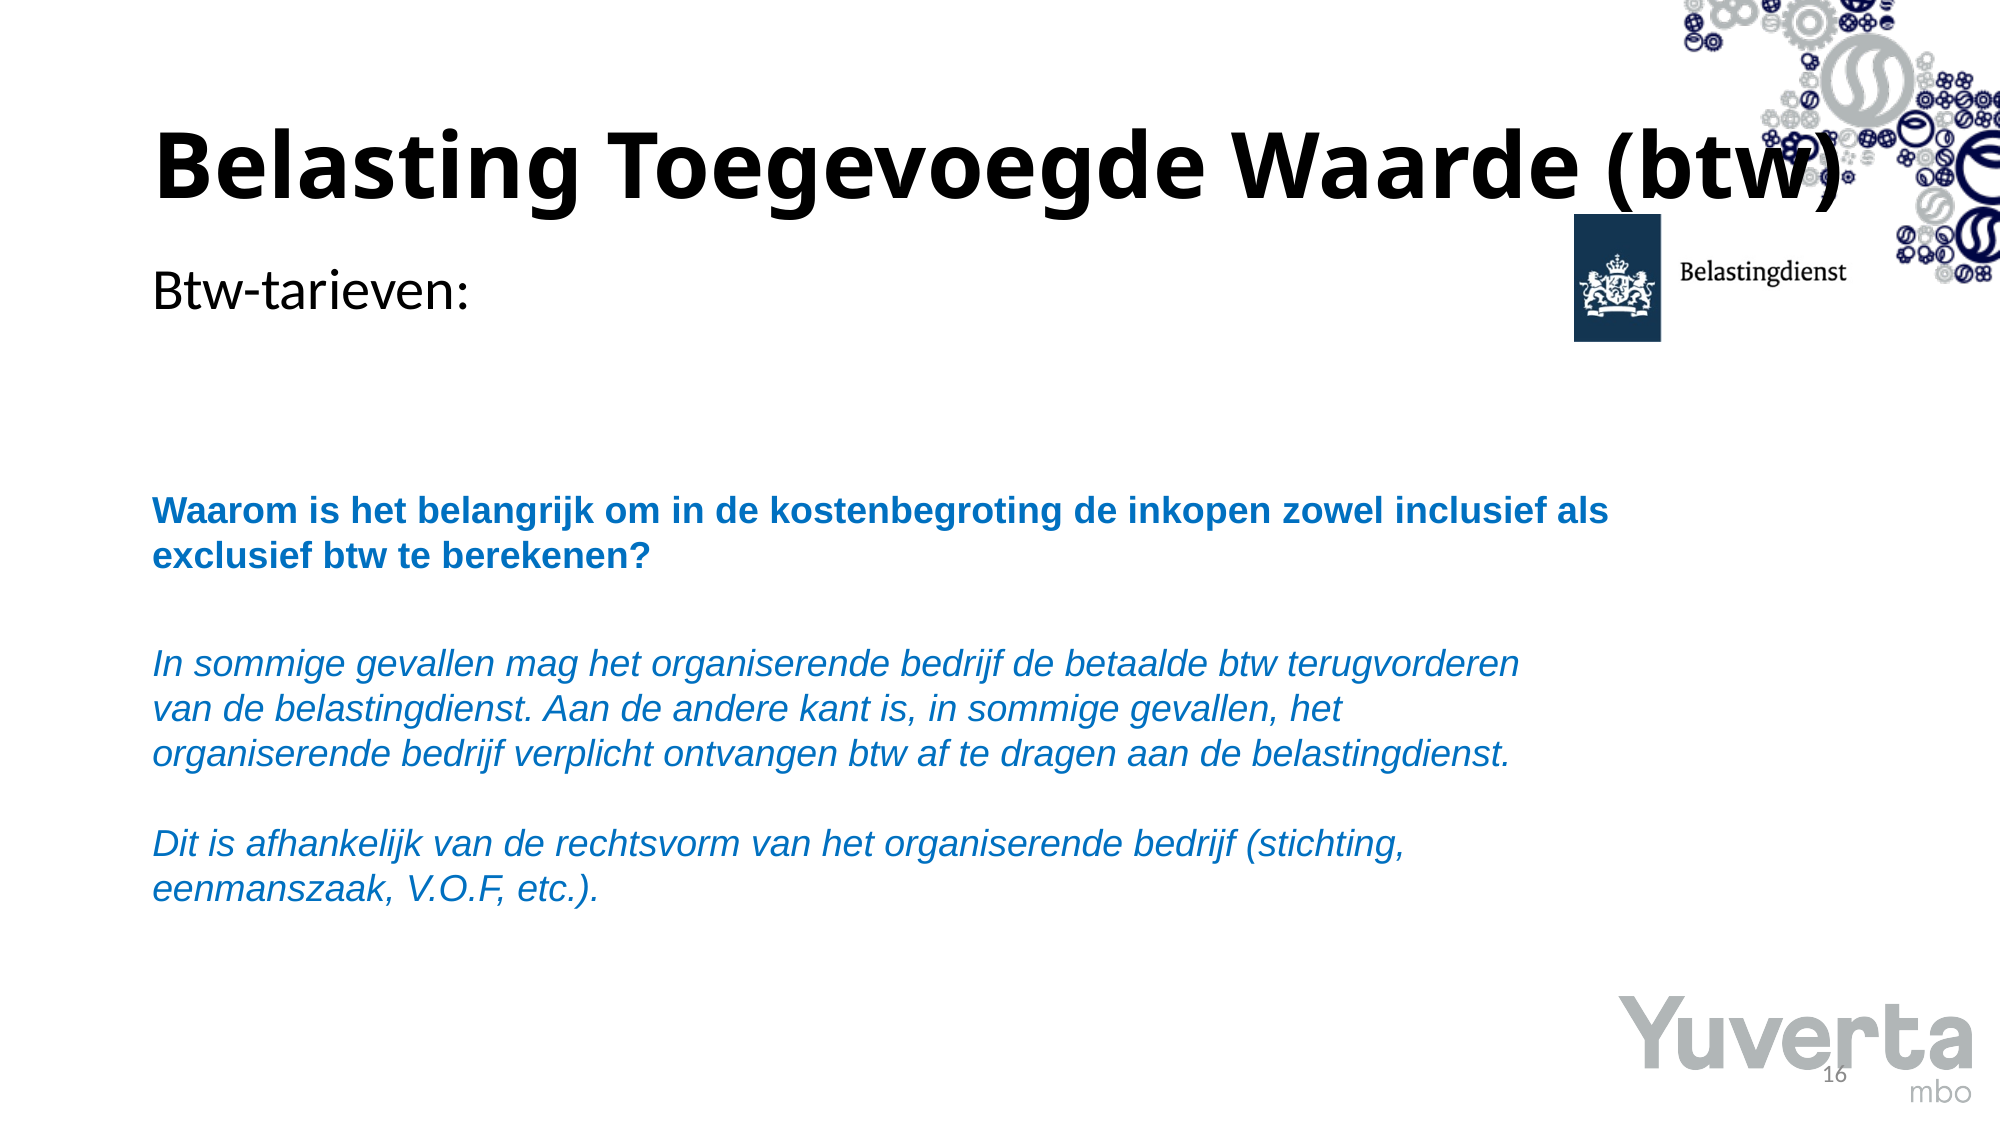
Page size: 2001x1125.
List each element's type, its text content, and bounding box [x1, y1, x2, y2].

picture [0, 0, 2000, 1125]
text_box Waarom is het belangrijk om in de kostenbegroting de inkopen zowel inclusief als exclusief btw te berekenen? [137, 478, 1759, 584]
slide_number 16 [1412, 1042, 1863, 1103]
text_box In sommige gevallen mag het organiserende bedrijf de betaalde btw terugvorderen van de belastingdienst. Aan de andere kant is, in sommige gevallen, het organiserende bedrijf verplicht ontvangen btw af te dragen aan de belastingdienst. Dit is afhankelijk van de rechtsvorm van het organiserende bedrijf (stichting, eenmanszaak, V.O.F, etc.). [137, 632, 1565, 917]
title Belasting Toegevoegde Waarde (btw) [137, 59, 1863, 278]
list Btw-tarieven: [137, 251, 613, 347]
